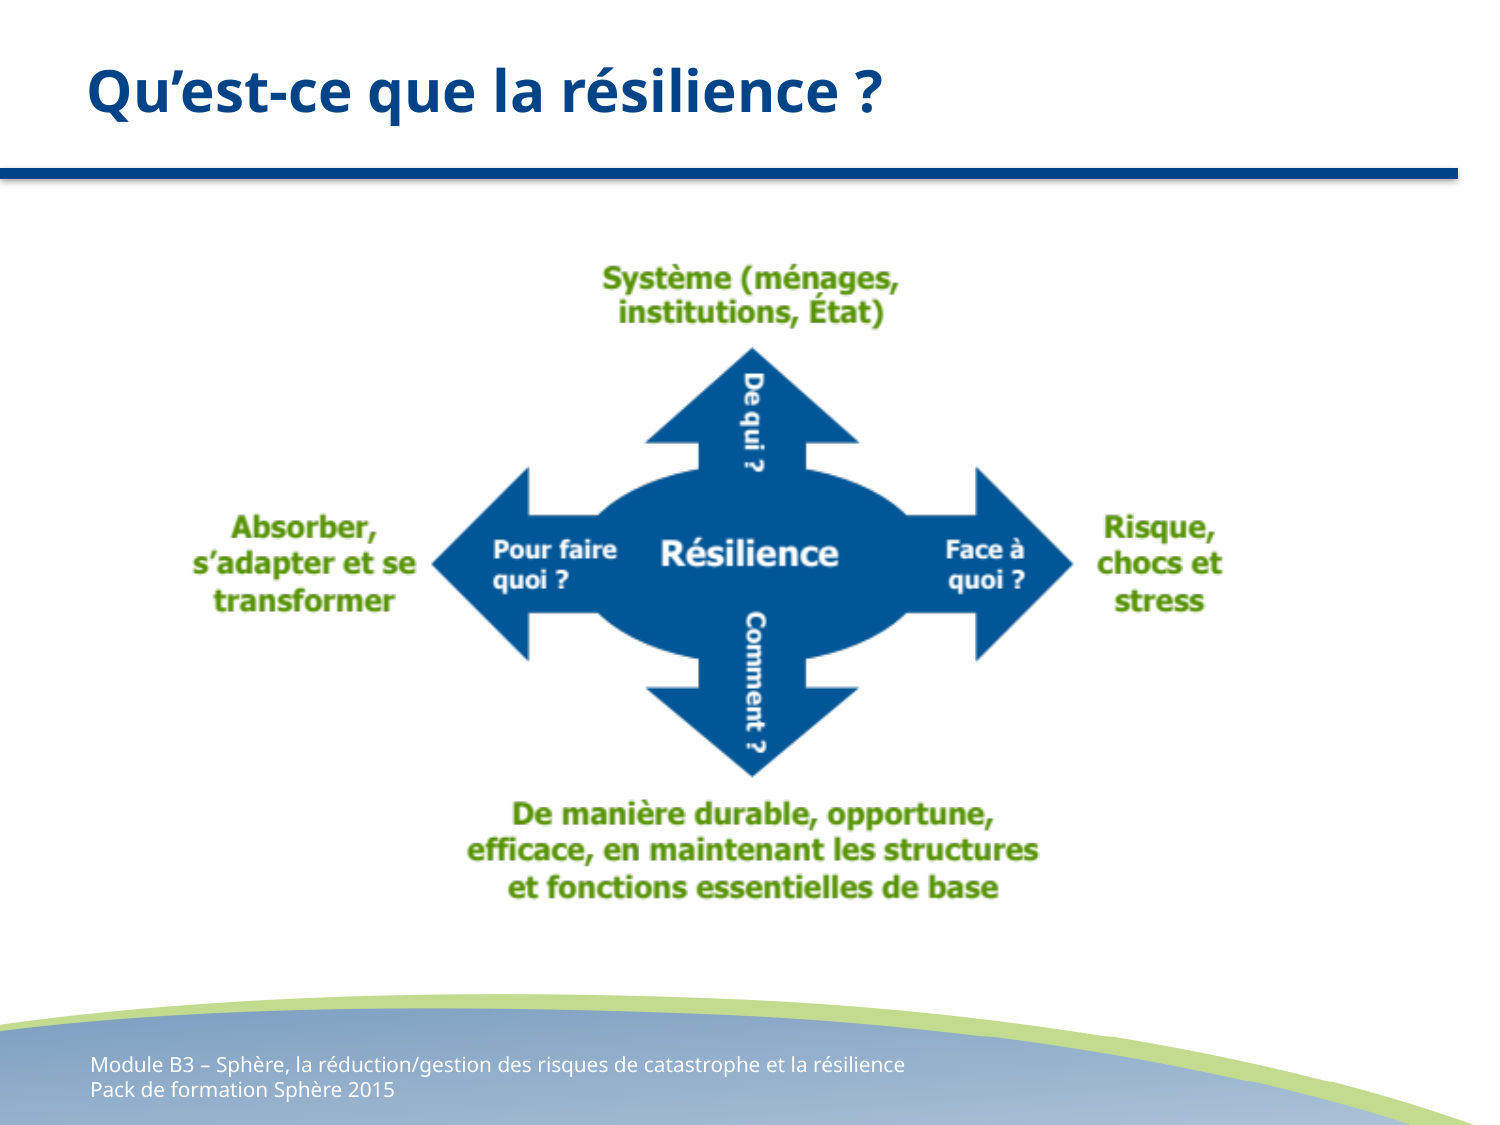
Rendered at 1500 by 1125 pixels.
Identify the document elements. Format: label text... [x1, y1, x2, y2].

footer Module B3 – Sphère, la réduction/gestion des risques de catastrophe et la résilience Pack de formation Sphère 2015 [75, 1046, 1072, 1107]
title Qu’est-ce que la résilience ? [75, 0, 1425, 178]
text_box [157, 241, 1259, 918]
picture [0, 992, 1500, 1125]
